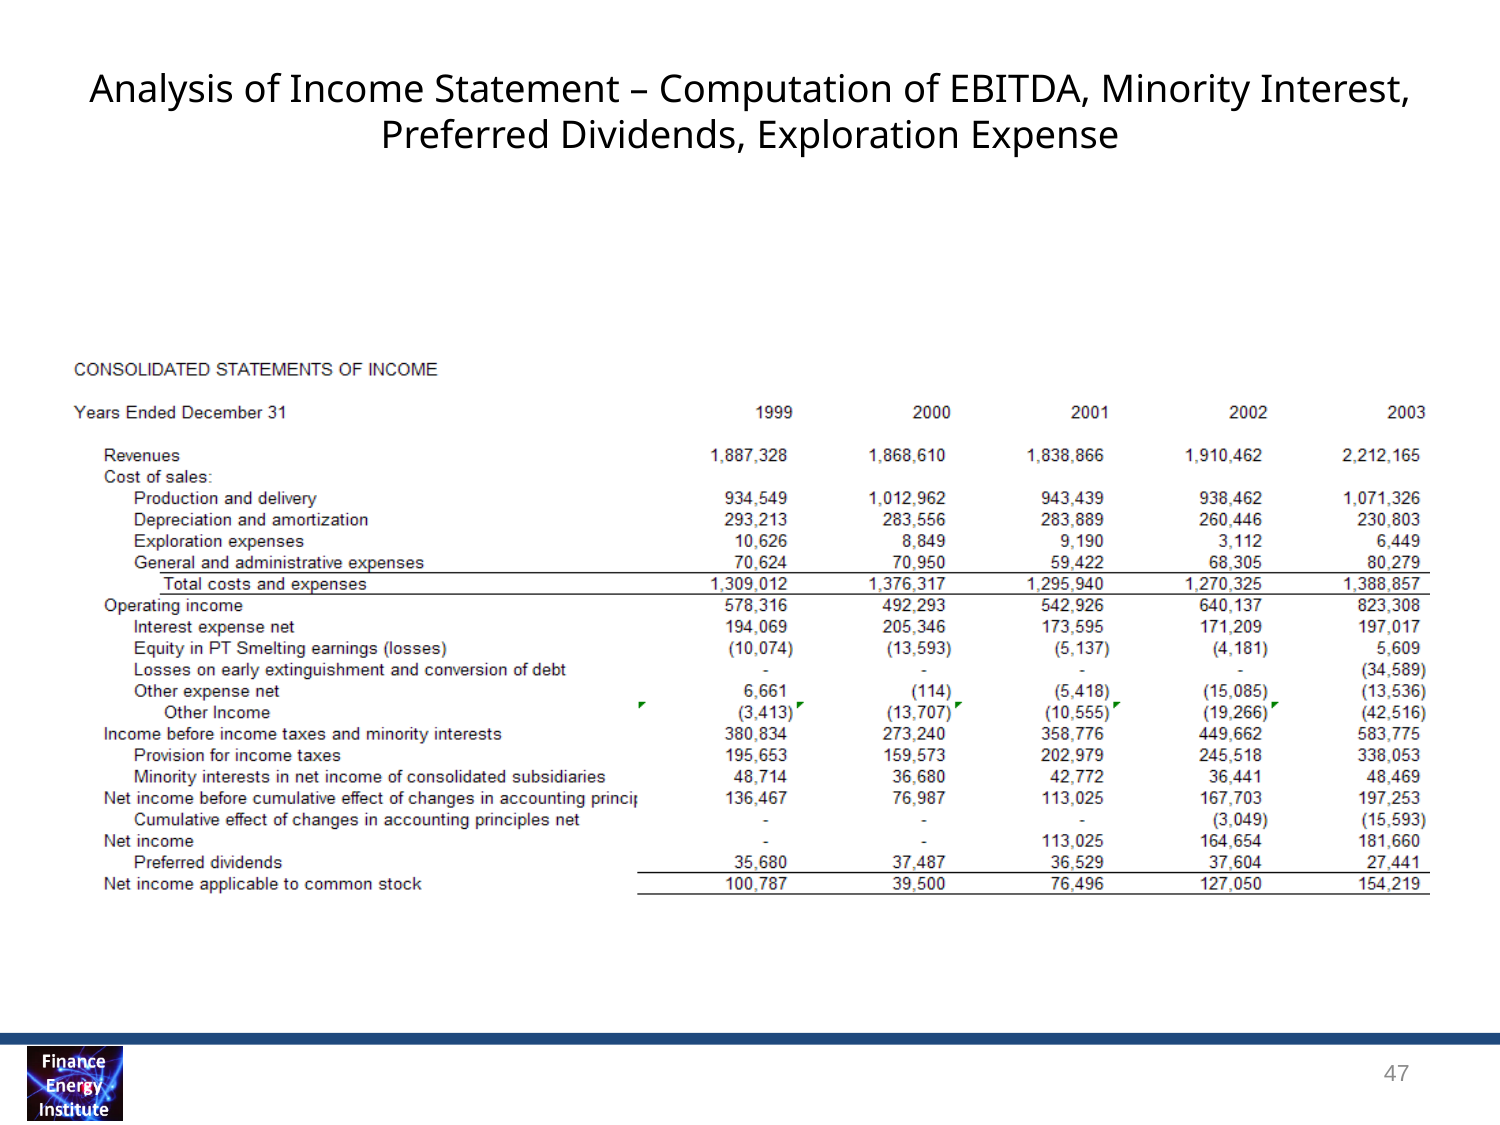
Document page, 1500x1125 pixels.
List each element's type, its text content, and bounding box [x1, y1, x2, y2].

picture [27, 1046, 123, 1121]
slide_number 47 [1074, 1042, 1425, 1103]
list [70, 358, 1430, 896]
title Analysis of Income Statement – Computation of EBITDA, Minority Interest, Preferred Dividends, Exploration Expense [70, 56, 1430, 164]
